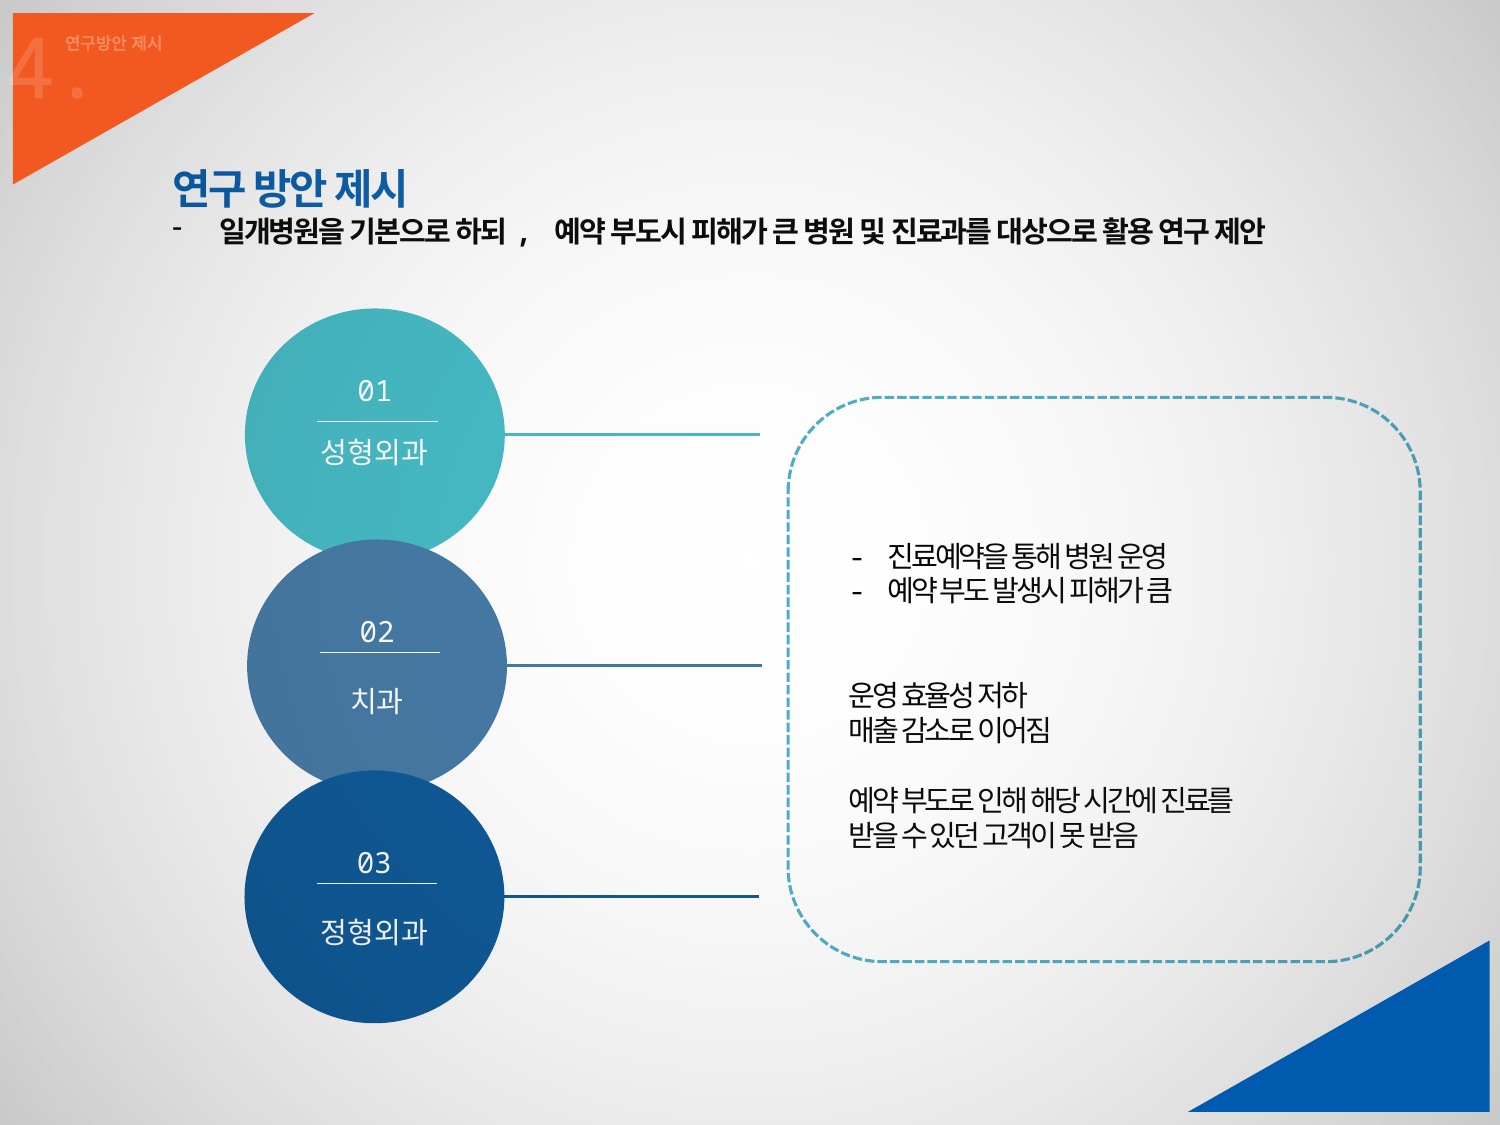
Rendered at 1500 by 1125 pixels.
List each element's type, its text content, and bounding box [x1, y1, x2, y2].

text_box [0, 0, 1500, 1125]
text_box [244, 308, 760, 539]
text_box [244, 770, 760, 1024]
text_box 연구방안 제시 [50, 25, 178, 60]
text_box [787, 397, 1421, 962]
text_box [10, 11, 317, 187]
text_box [1186, 938, 1492, 1114]
text_box 4. [0, 7, 117, 122]
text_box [246, 539, 762, 772]
